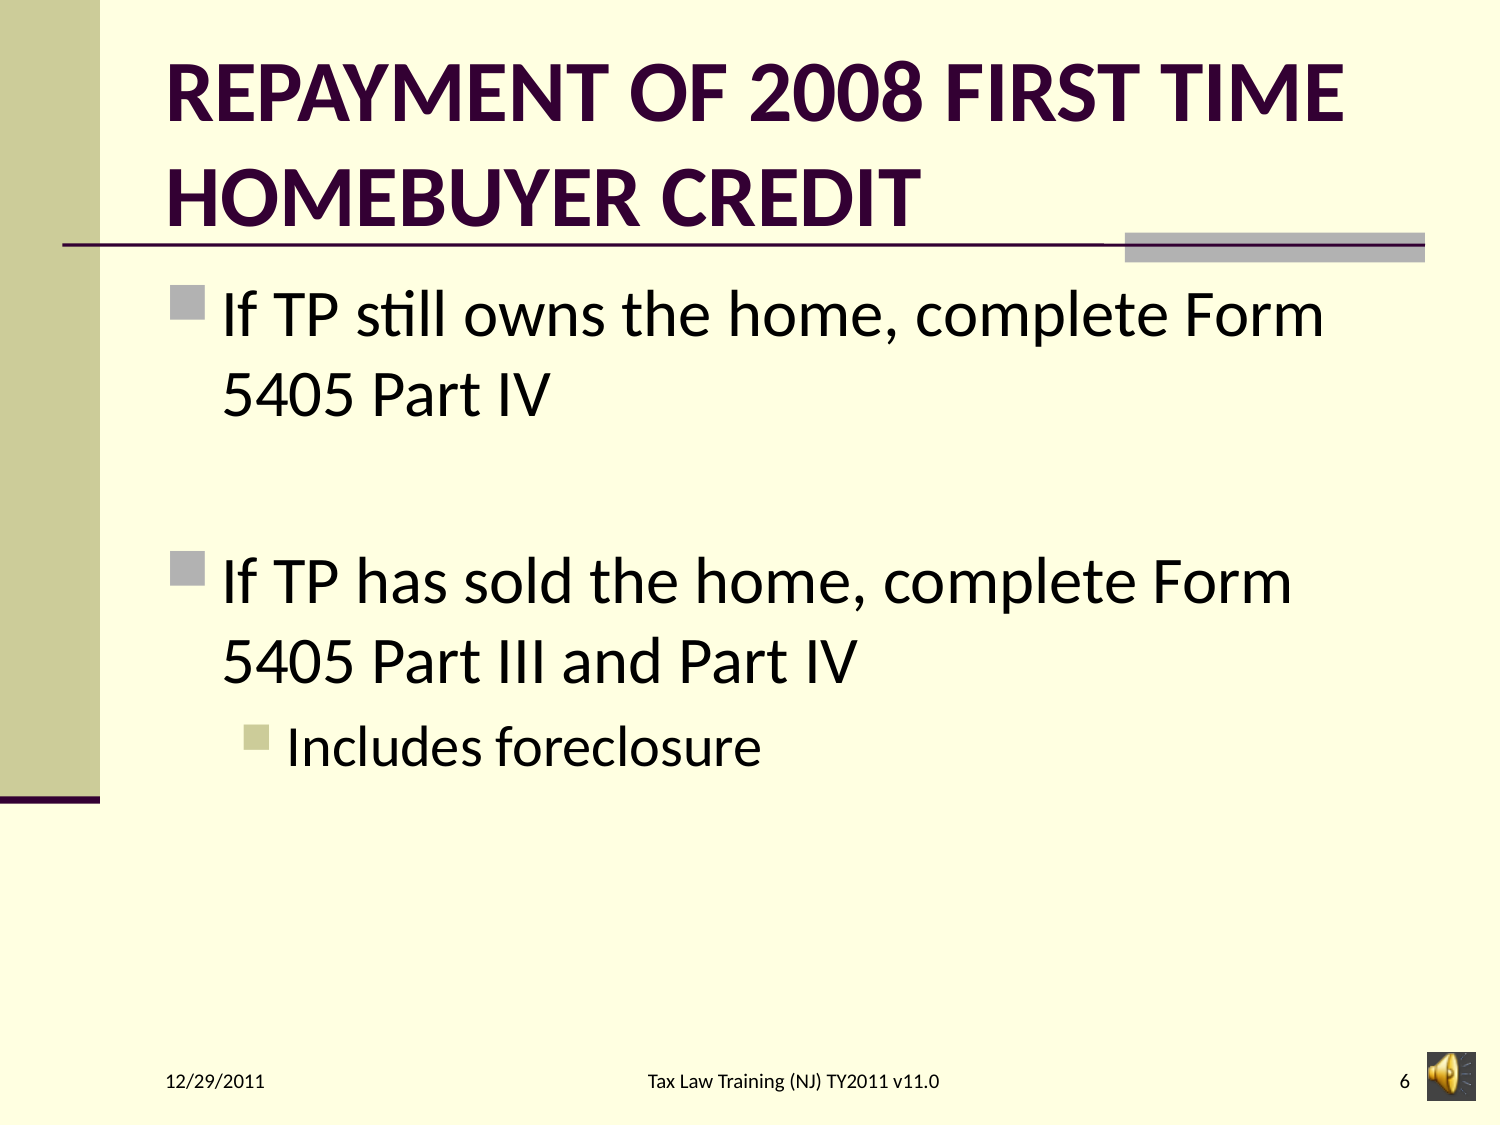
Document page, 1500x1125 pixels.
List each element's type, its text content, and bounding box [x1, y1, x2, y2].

picture [1426, 1051, 1477, 1102]
footer Tax Law Training (NJ) TY2011 v11.0 [549, 1049, 1038, 1101]
list If TP still owns the home, complete Form 5405 Part IV If TP has sold the home, complete Form 5405 Part III and Part IV Includes foreclosure [150, 262, 1425, 1038]
title REPAYMENT OF 2008 FIRST TIME HOMEBUYER CREDIT [150, 45, 1425, 234]
slide_number 6 [1112, 1049, 1426, 1101]
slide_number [149, 1050, 476, 1101]
